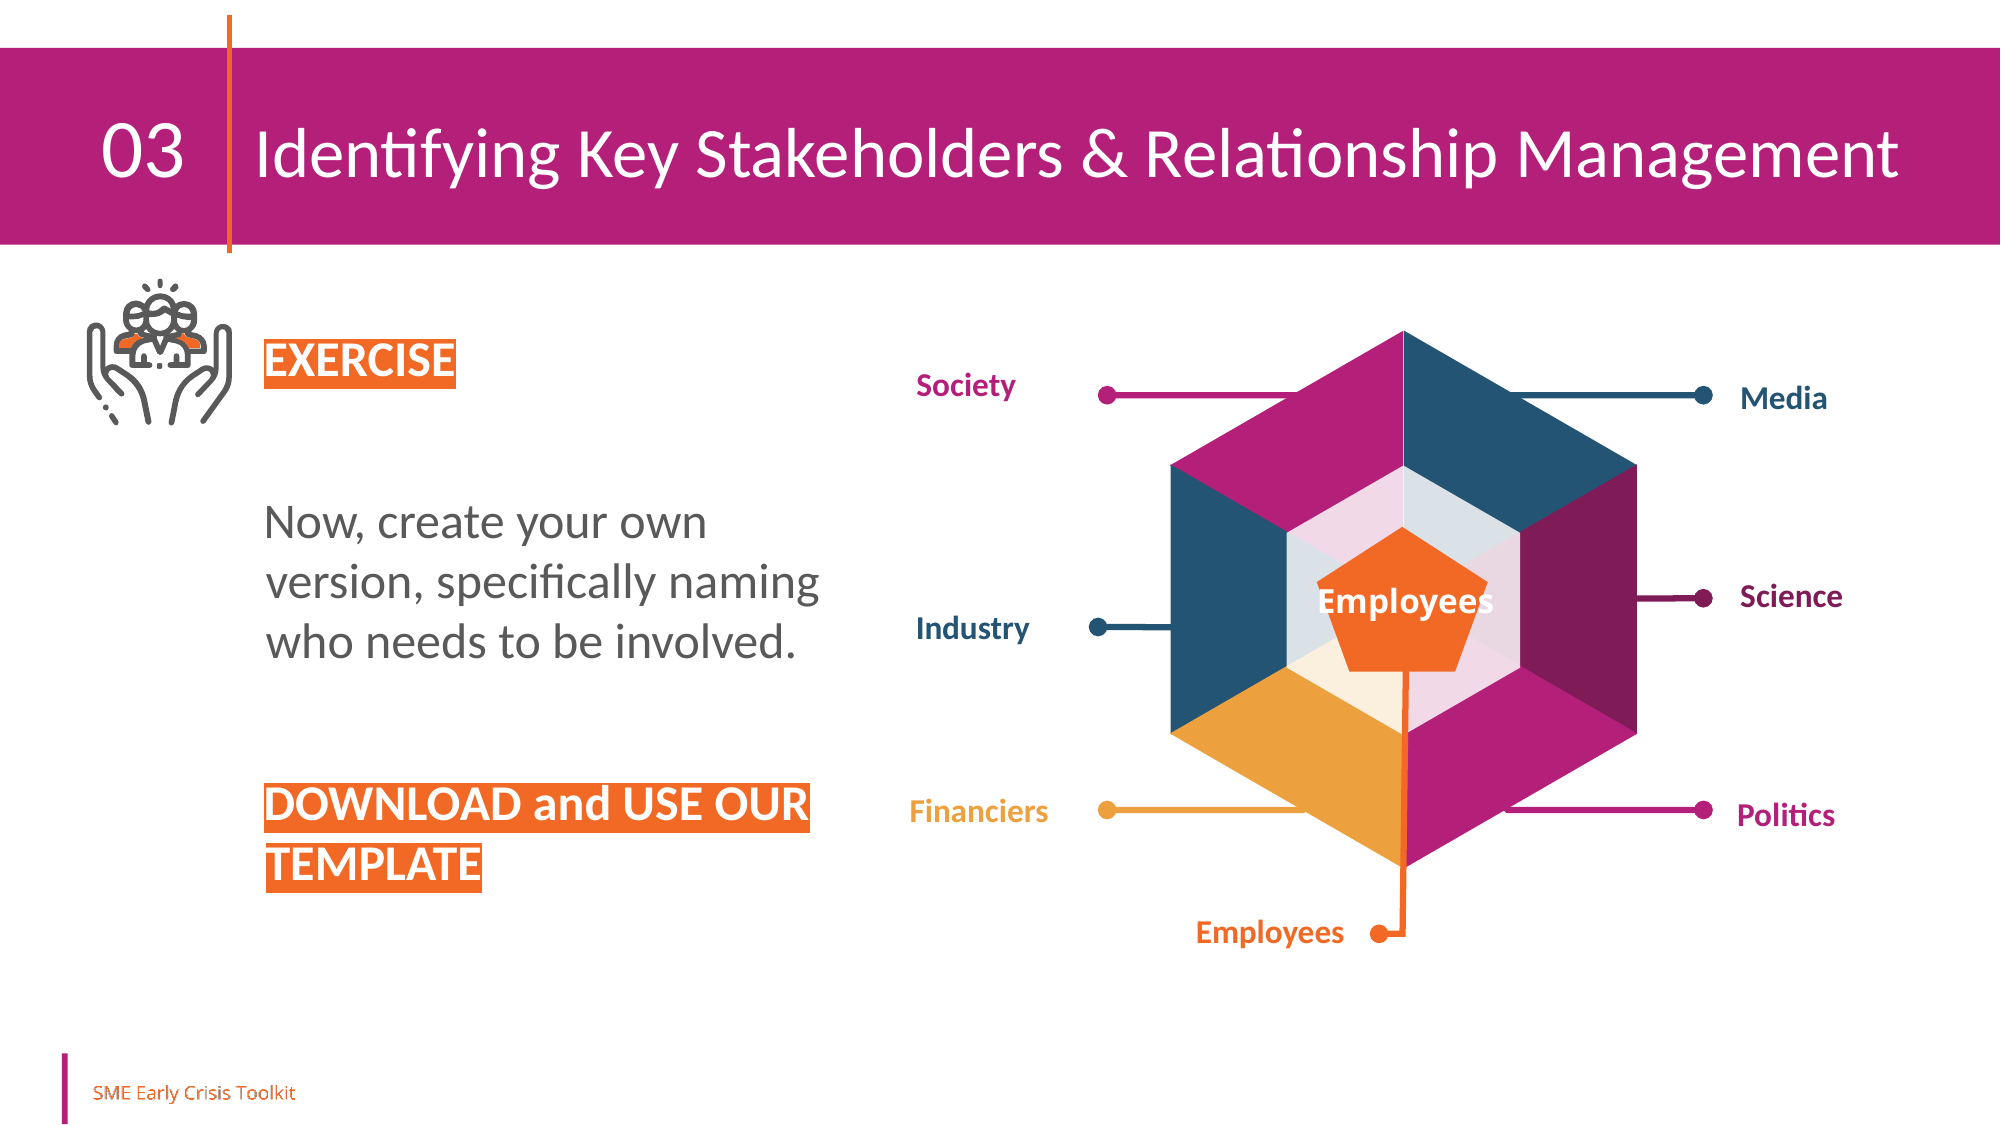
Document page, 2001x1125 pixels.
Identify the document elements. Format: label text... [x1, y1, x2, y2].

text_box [86, 278, 233, 426]
text_box [227, 15, 232, 253]
picture [83, 1080, 248, 1104]
text_box 03 Identifying Key Stakeholders & Relationship Management [232, 56, 2000, 245]
list EXERCISE Now, create your own version, specifically naming who needs to be involved. DOWNLOAD and USE OUR TEMPLATE [248, 319, 866, 1125]
text_box 03 Identifying Key Stakeholders & Relationship Management [86, 56, 227, 245]
text_box [0, 47, 227, 246]
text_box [893, 330, 1860, 959]
text_box [232, 47, 2000, 56]
